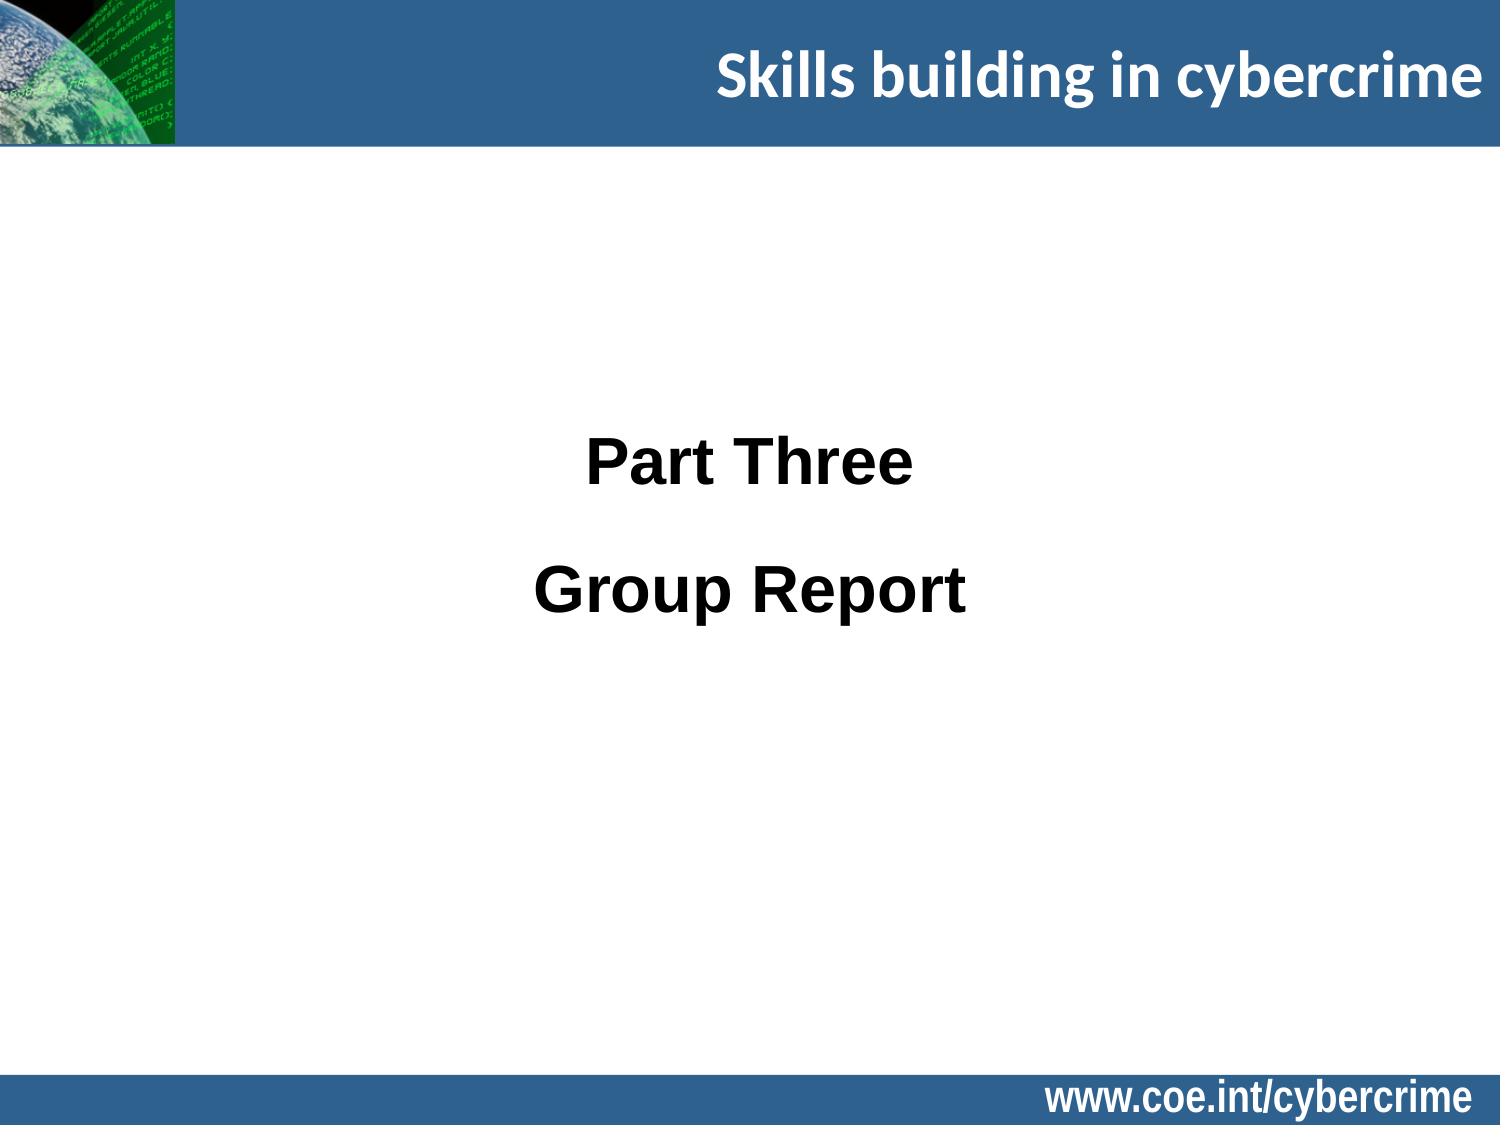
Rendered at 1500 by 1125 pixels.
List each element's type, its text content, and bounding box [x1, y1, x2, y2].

picture [0, 0, 175, 144]
text_box Skills building in cybercrime [177, 0, 1500, 149]
text_box www.coe.int/cybercrime [1030, 1059, 1500, 1125]
text_box Part Three Group Report [50, 425, 1450, 633]
text_box [0, 1073, 1030, 1125]
